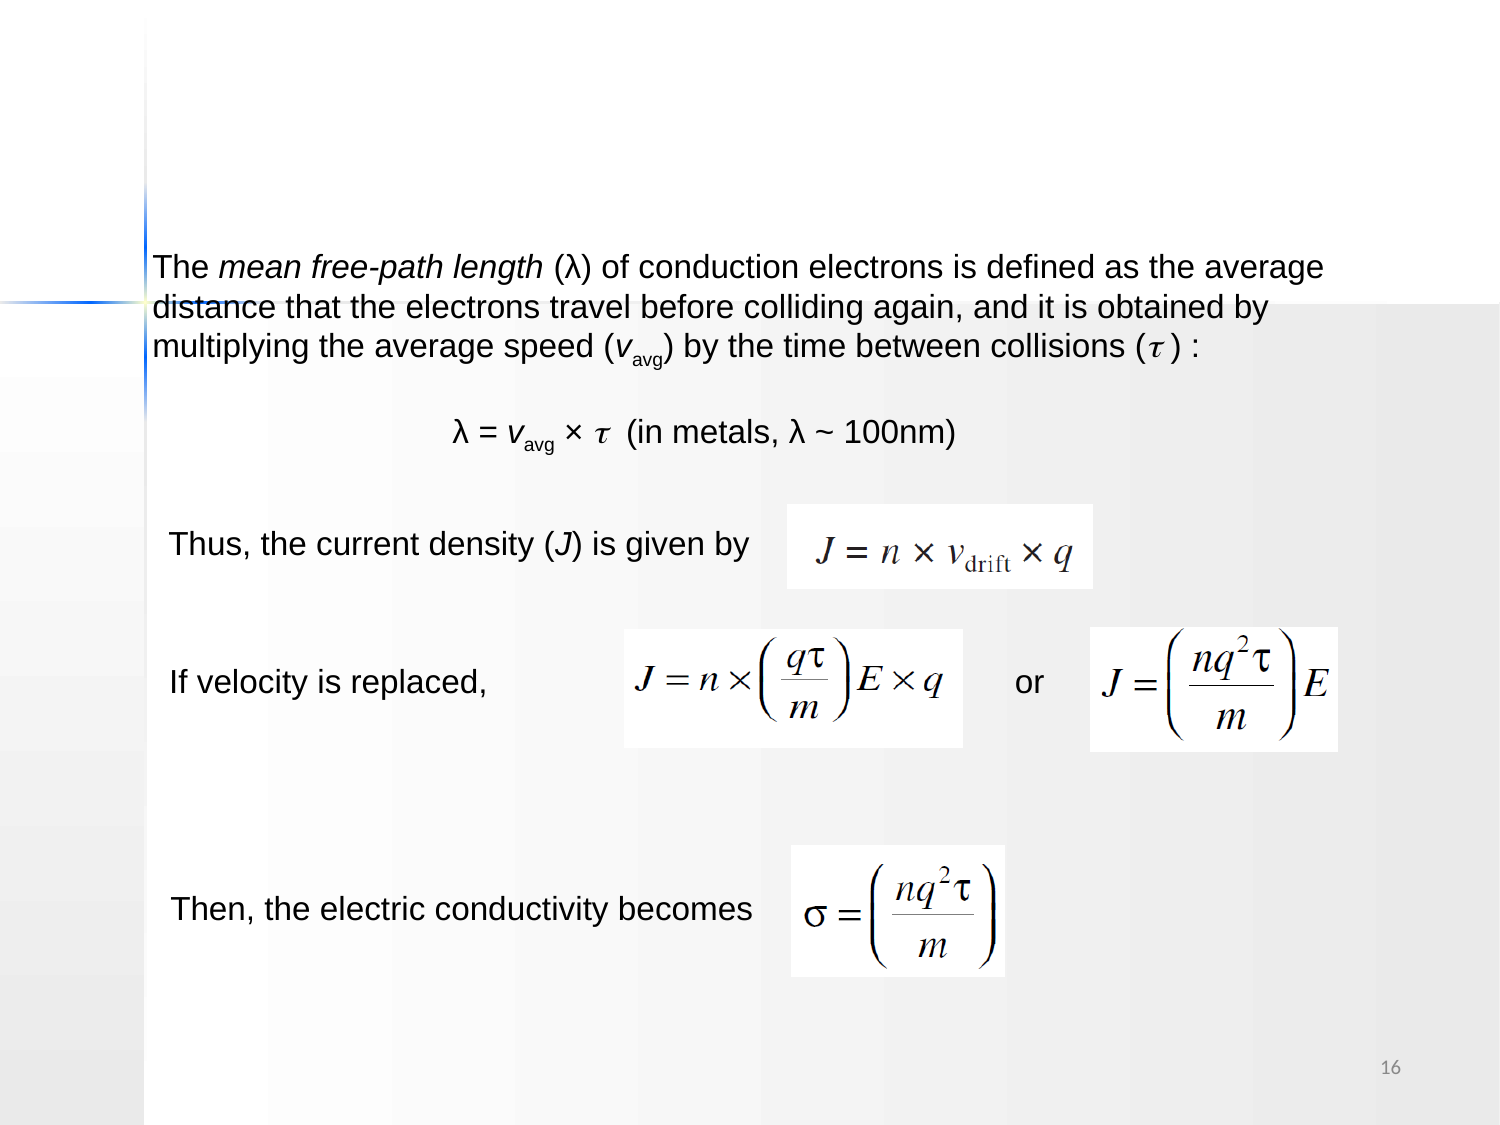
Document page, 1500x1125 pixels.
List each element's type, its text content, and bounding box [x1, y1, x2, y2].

text_box The mean free-path length (λ) of conduction electrons is defined as the average distance that the electrons travel before colliding again, and it is obtained by multiplying the average speed (vavg) by the time between collisions ( ) : λ = vavg ×  (in metals, λ ~ 100nm) [137, 237, 1438, 463]
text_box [149, 504, 1338, 977]
